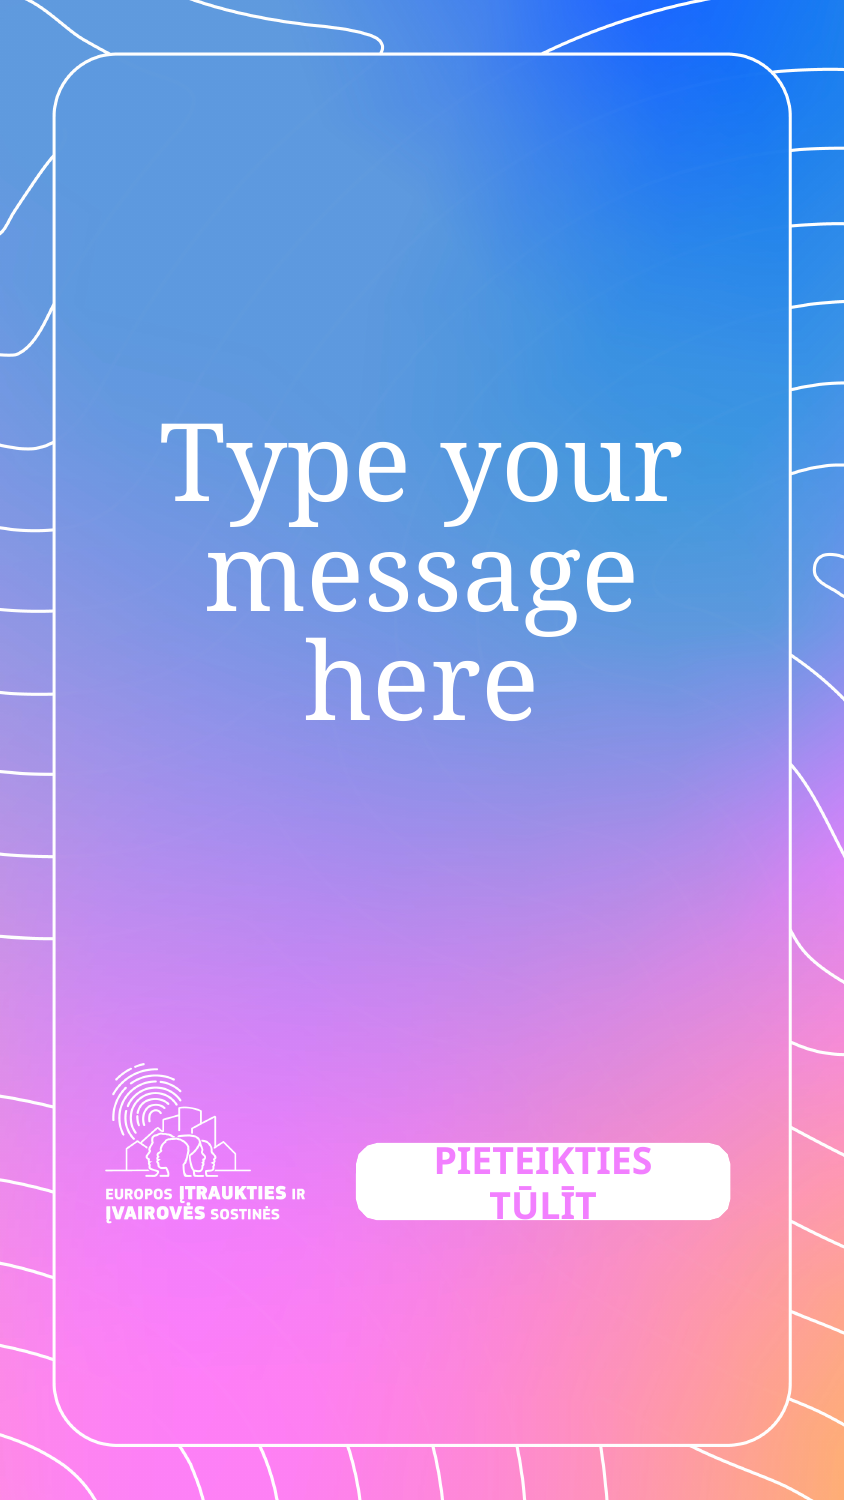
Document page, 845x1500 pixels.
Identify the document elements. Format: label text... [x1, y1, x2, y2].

text_box PIETEIKTIES TŪLĪT [370, 1156, 717, 1207]
title Type your message here [63, 163, 781, 993]
picture [0, 0, 844, 1500]
